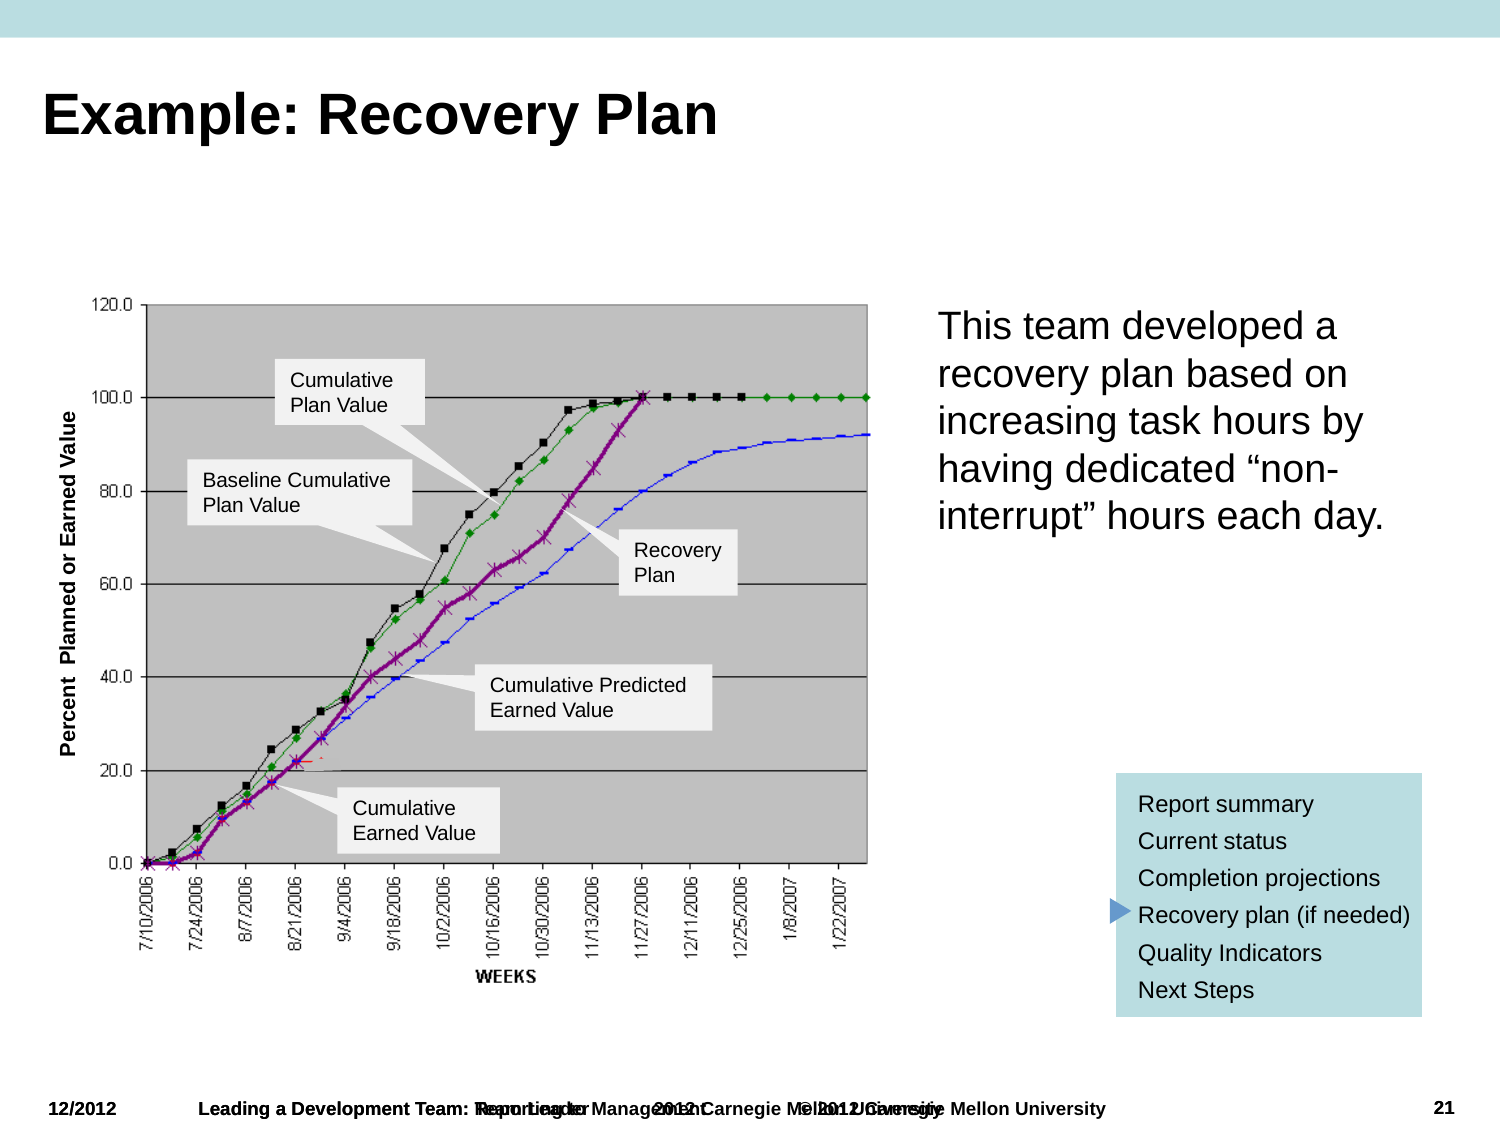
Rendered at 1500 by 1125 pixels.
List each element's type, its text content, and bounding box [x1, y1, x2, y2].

text_box Percent Planned or Earned Value [45, 396, 79, 772]
picture [1115, 772, 1426, 1019]
picture [84, 274, 875, 1013]
list This team developed a recovery plan based on increasing task hours by having dedicated “non-interrupt” hours each day. [937, 299, 1438, 813]
title Example: Recovery Plan [42, 89, 1438, 147]
